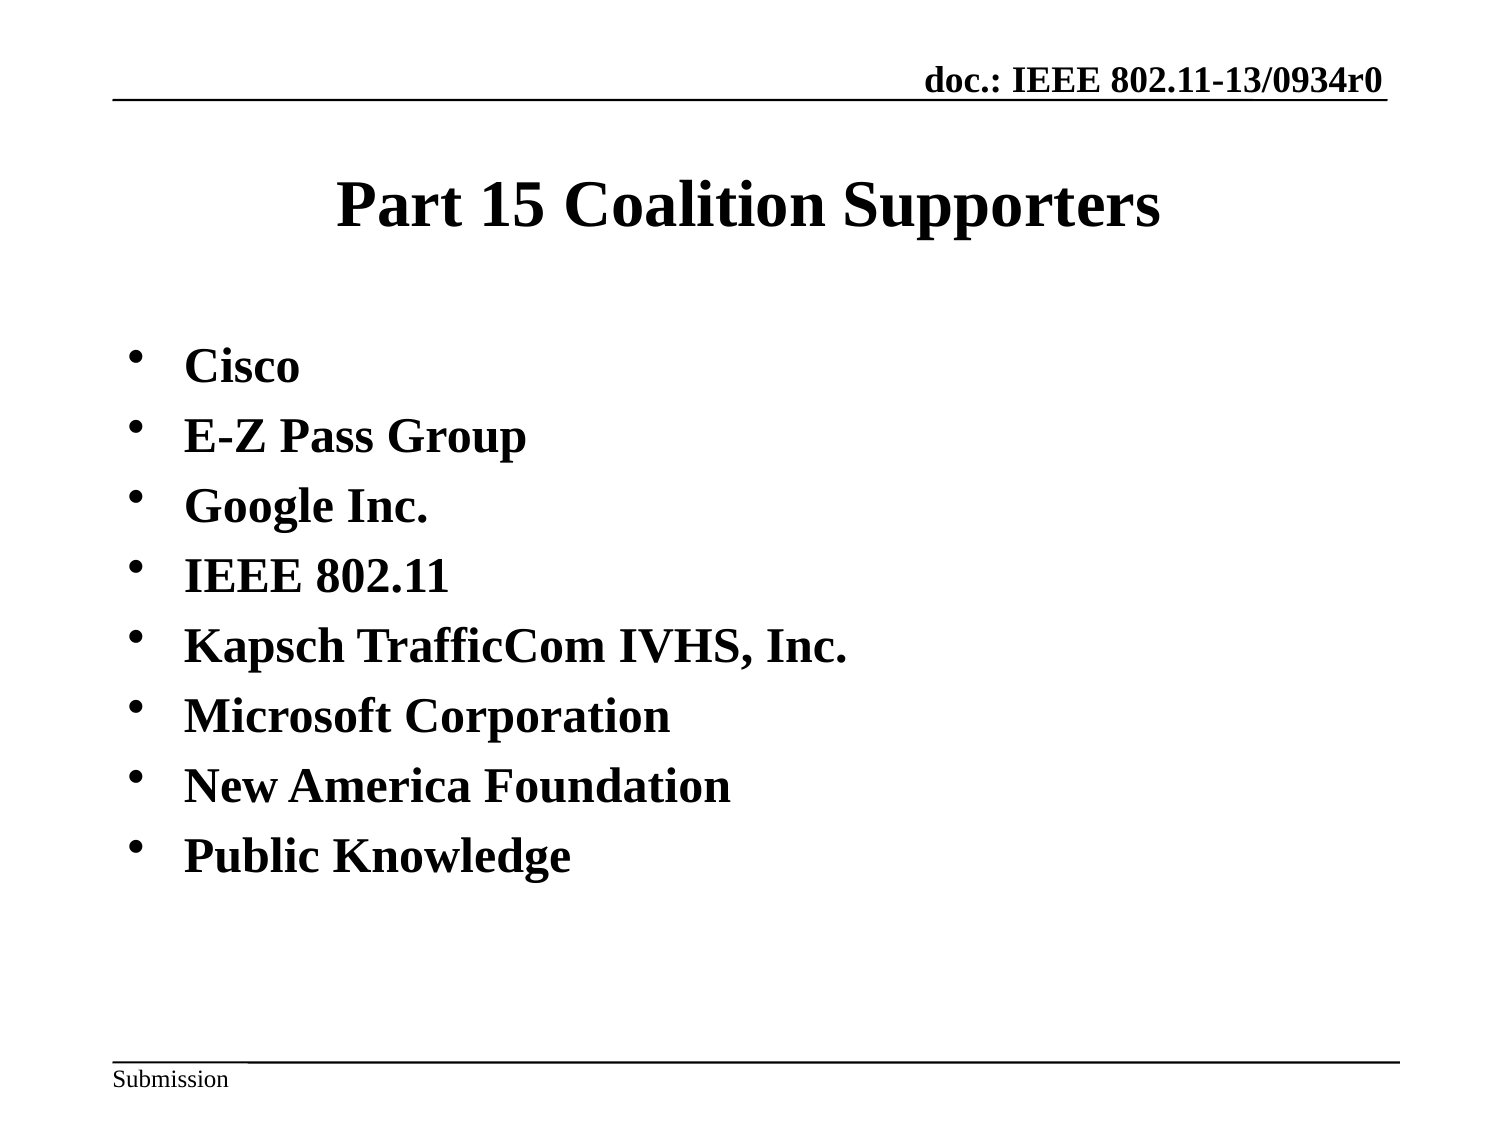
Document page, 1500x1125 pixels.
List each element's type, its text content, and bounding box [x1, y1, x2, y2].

title Part 15 Coalition Supporters [112, 112, 1388, 288]
list Cisco E-Z Pass Group Google Inc. IEEE 802.11 Kapsch TrafficCom IVHS, Inc. Microsoft Corporation New America Foundation Public Knowledge [112, 324, 1388, 1000]
